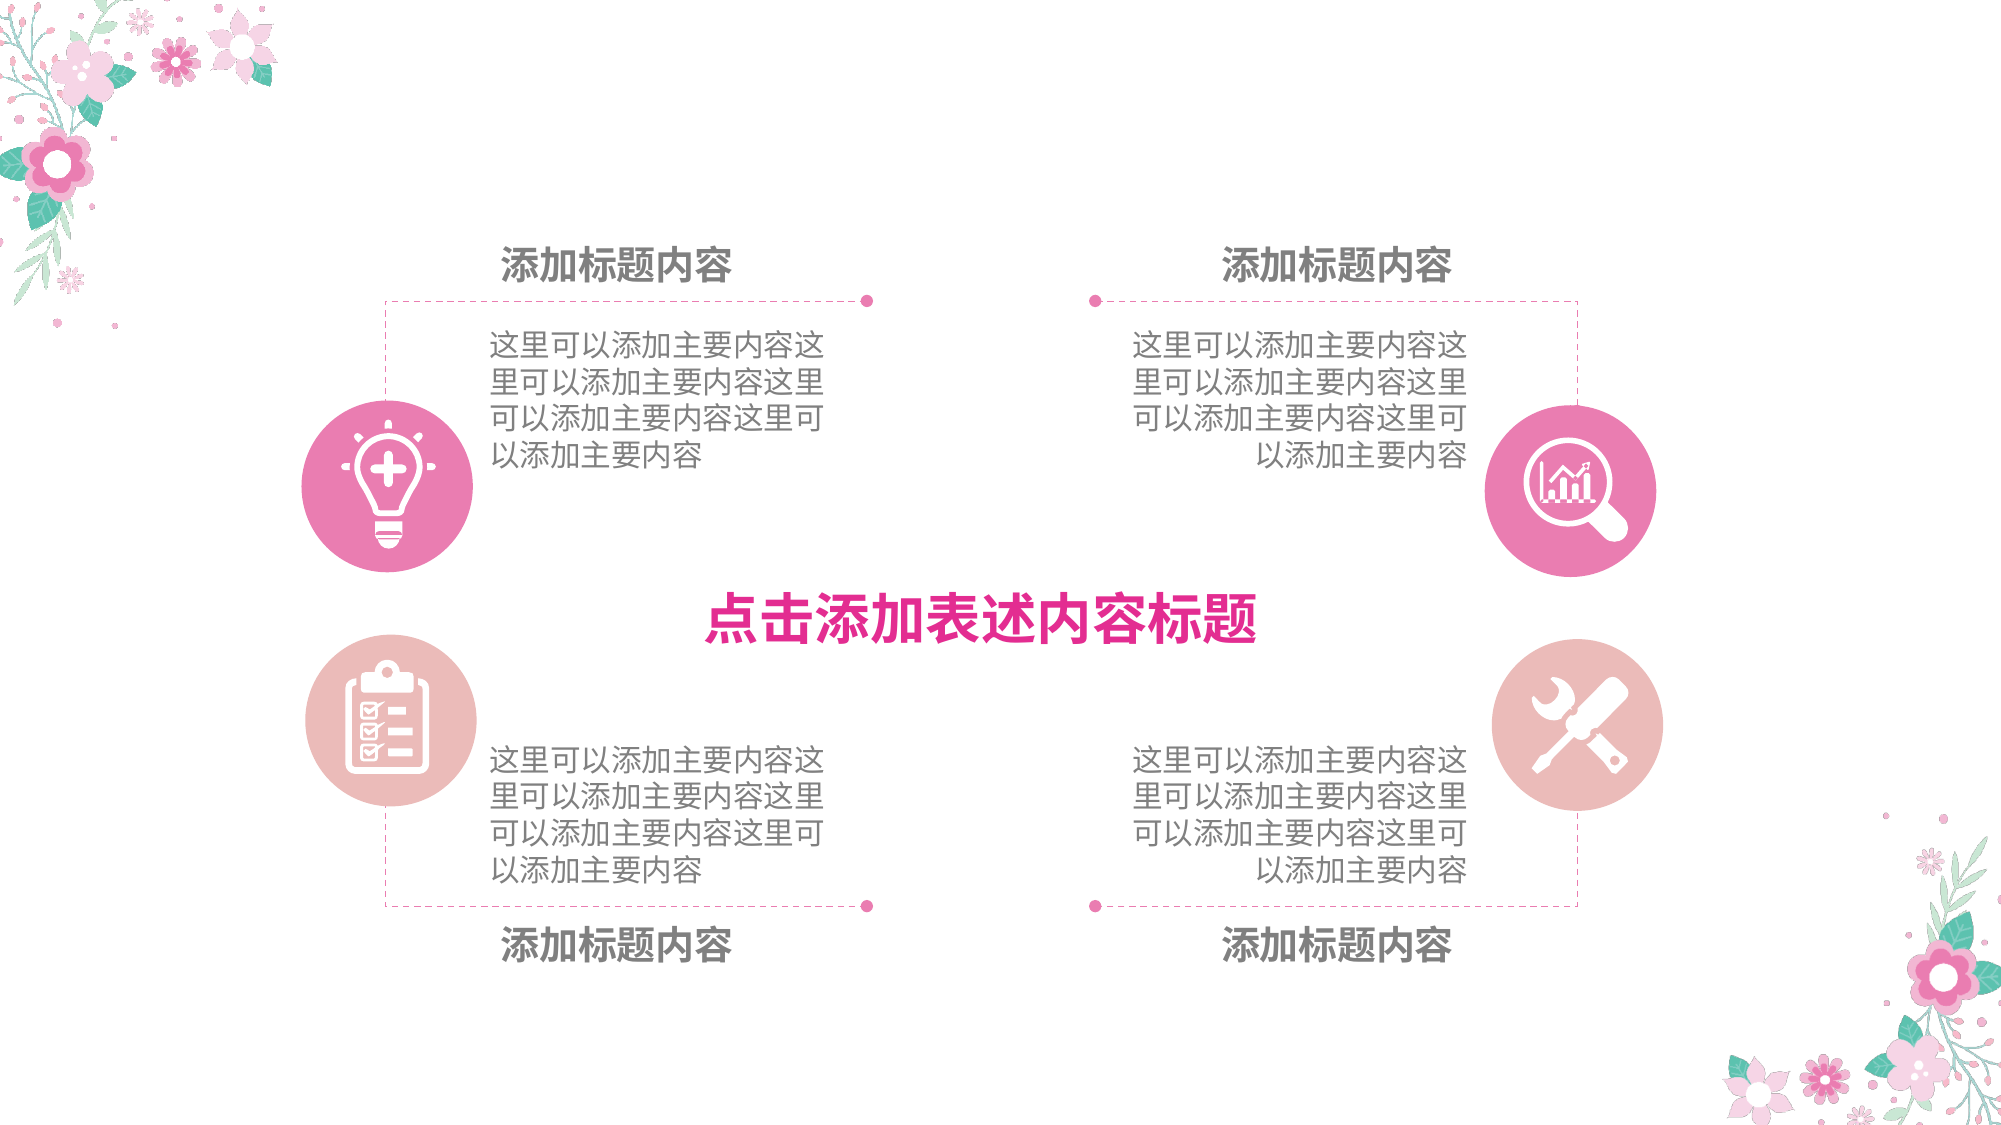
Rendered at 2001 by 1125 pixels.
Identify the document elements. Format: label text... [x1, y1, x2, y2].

picture [0, 0, 285, 357]
picture [1715, 785, 2001, 1125]
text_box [301, 400, 473, 573]
text_box 添加标题内容 [1205, 914, 1468, 975]
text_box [1491, 639, 1664, 811]
text_box [384, 294, 874, 400]
text_box 这里可以添加主要内容这里可以添加主要内容这里可以添加主要内容这里可以添加主要内容 [475, 319, 861, 480]
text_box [305, 634, 477, 807]
text_box 点击添加表述内容标题 [690, 577, 1273, 658]
text_box 这里可以添加主要内容这里可以添加主要内容这里可以添加主要内容这里可以添加主要内容 [1096, 733, 1482, 894]
text_box 这里可以添加主要内容这里可以添加主要内容这里可以添加主要内容这里可以添加主要内容 [475, 733, 861, 894]
text_box 添加标题内容 [1205, 234, 1468, 295]
text_box [384, 807, 874, 913]
text_box 这里可以添加主要内容这里可以添加主要内容这里可以添加主要内容这里可以添加主要内容 [1096, 319, 1482, 480]
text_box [1484, 405, 1657, 578]
text_box 添加标题内容 [486, 234, 748, 295]
text_box [1089, 811, 1578, 913]
text_box 添加标题内容 [486, 914, 748, 975]
text_box [1089, 294, 1578, 405]
